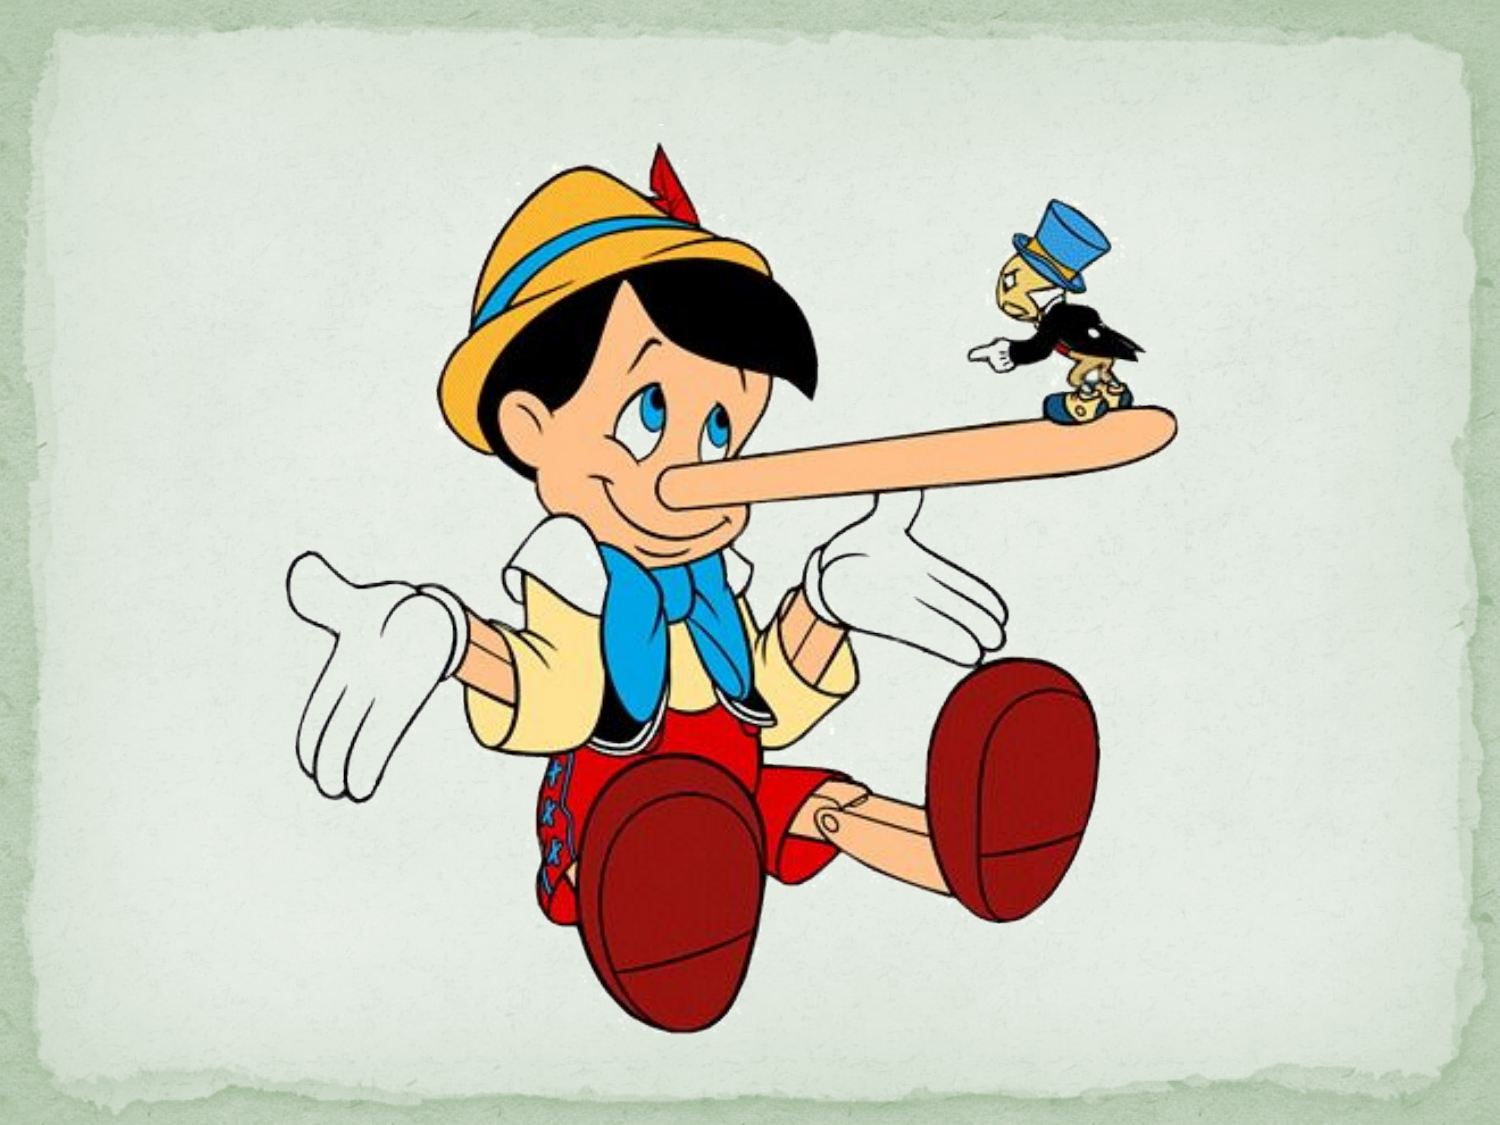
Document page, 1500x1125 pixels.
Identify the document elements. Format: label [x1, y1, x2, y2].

list [256, 127, 1185, 1057]
